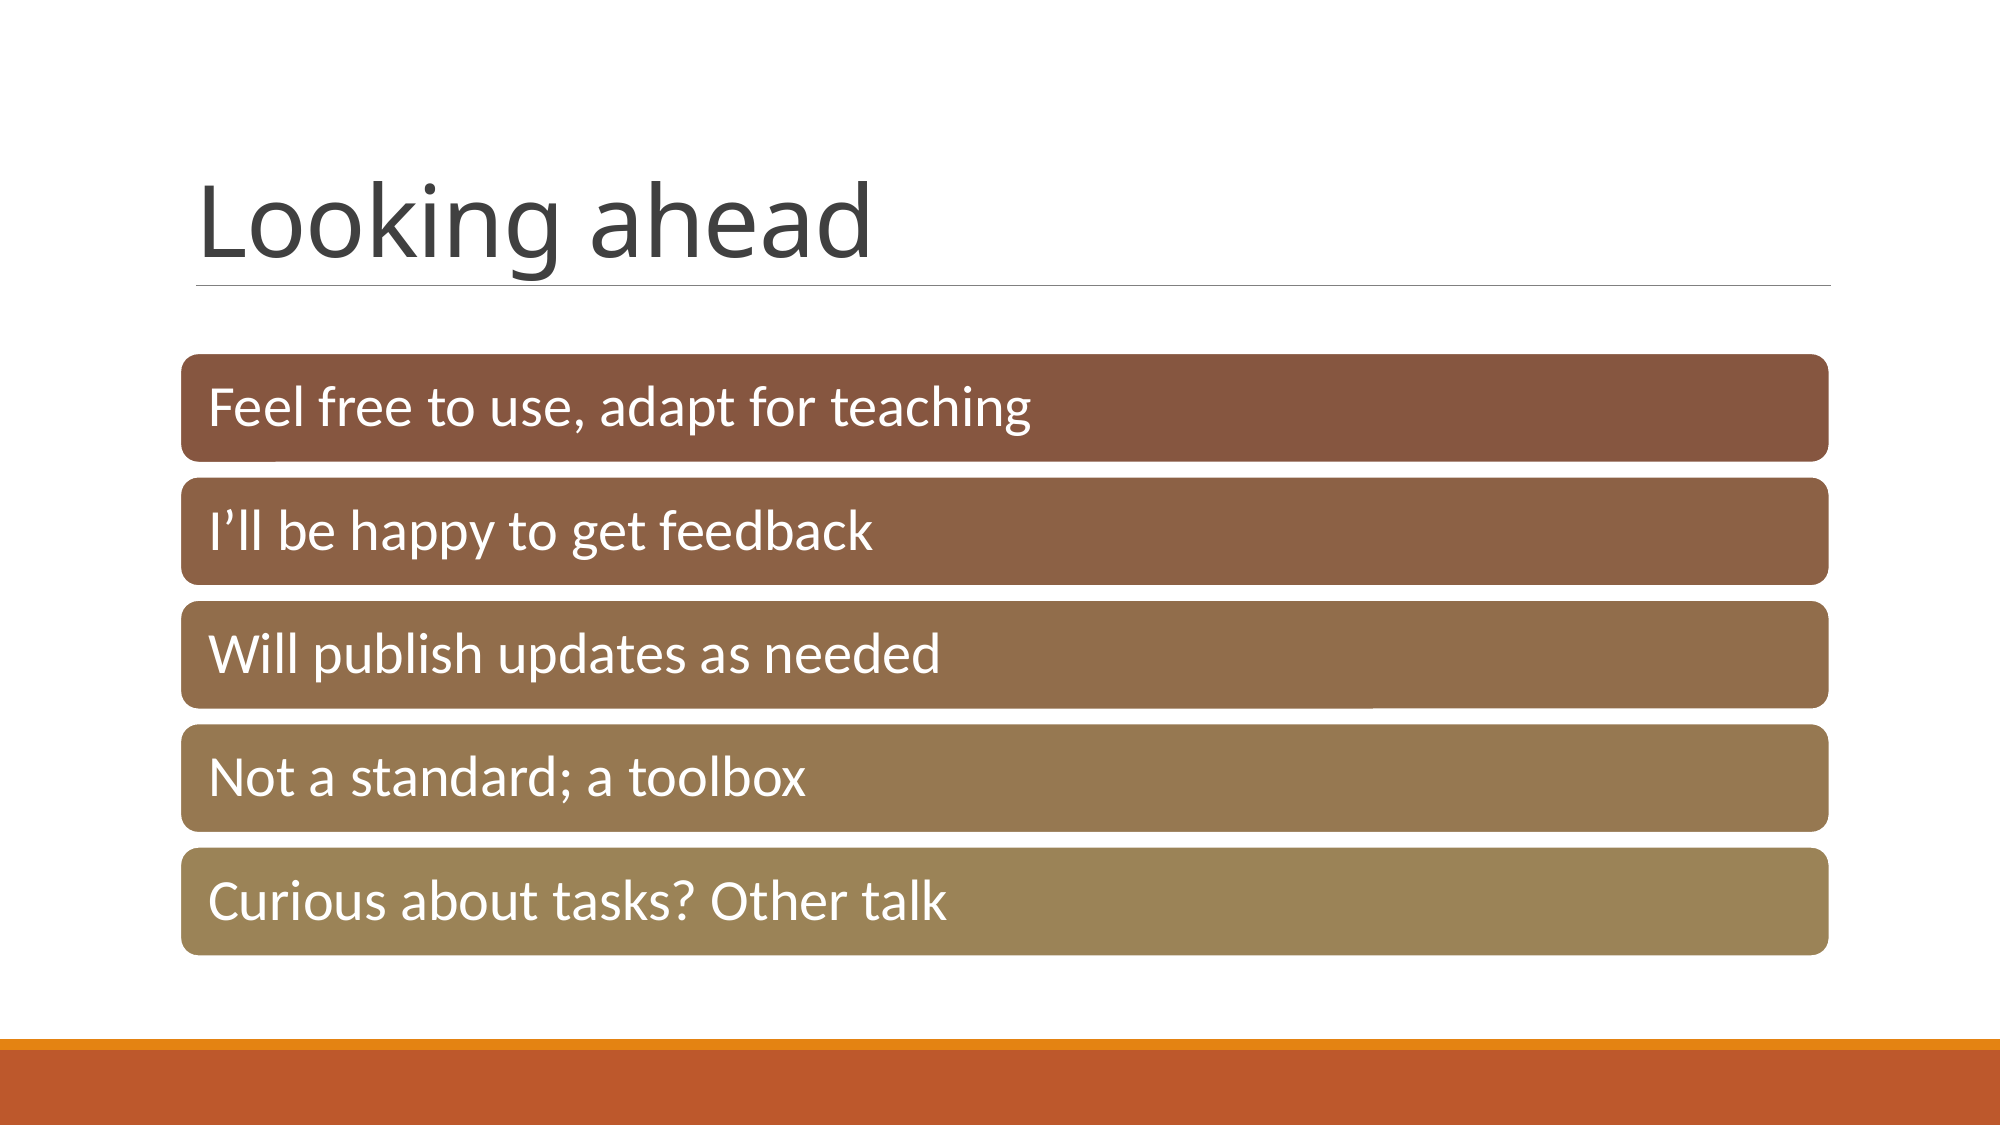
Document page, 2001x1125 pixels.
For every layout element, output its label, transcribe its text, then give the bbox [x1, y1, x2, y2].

title Looking ahead [180, 47, 1830, 285]
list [179, 343, 1831, 966]
